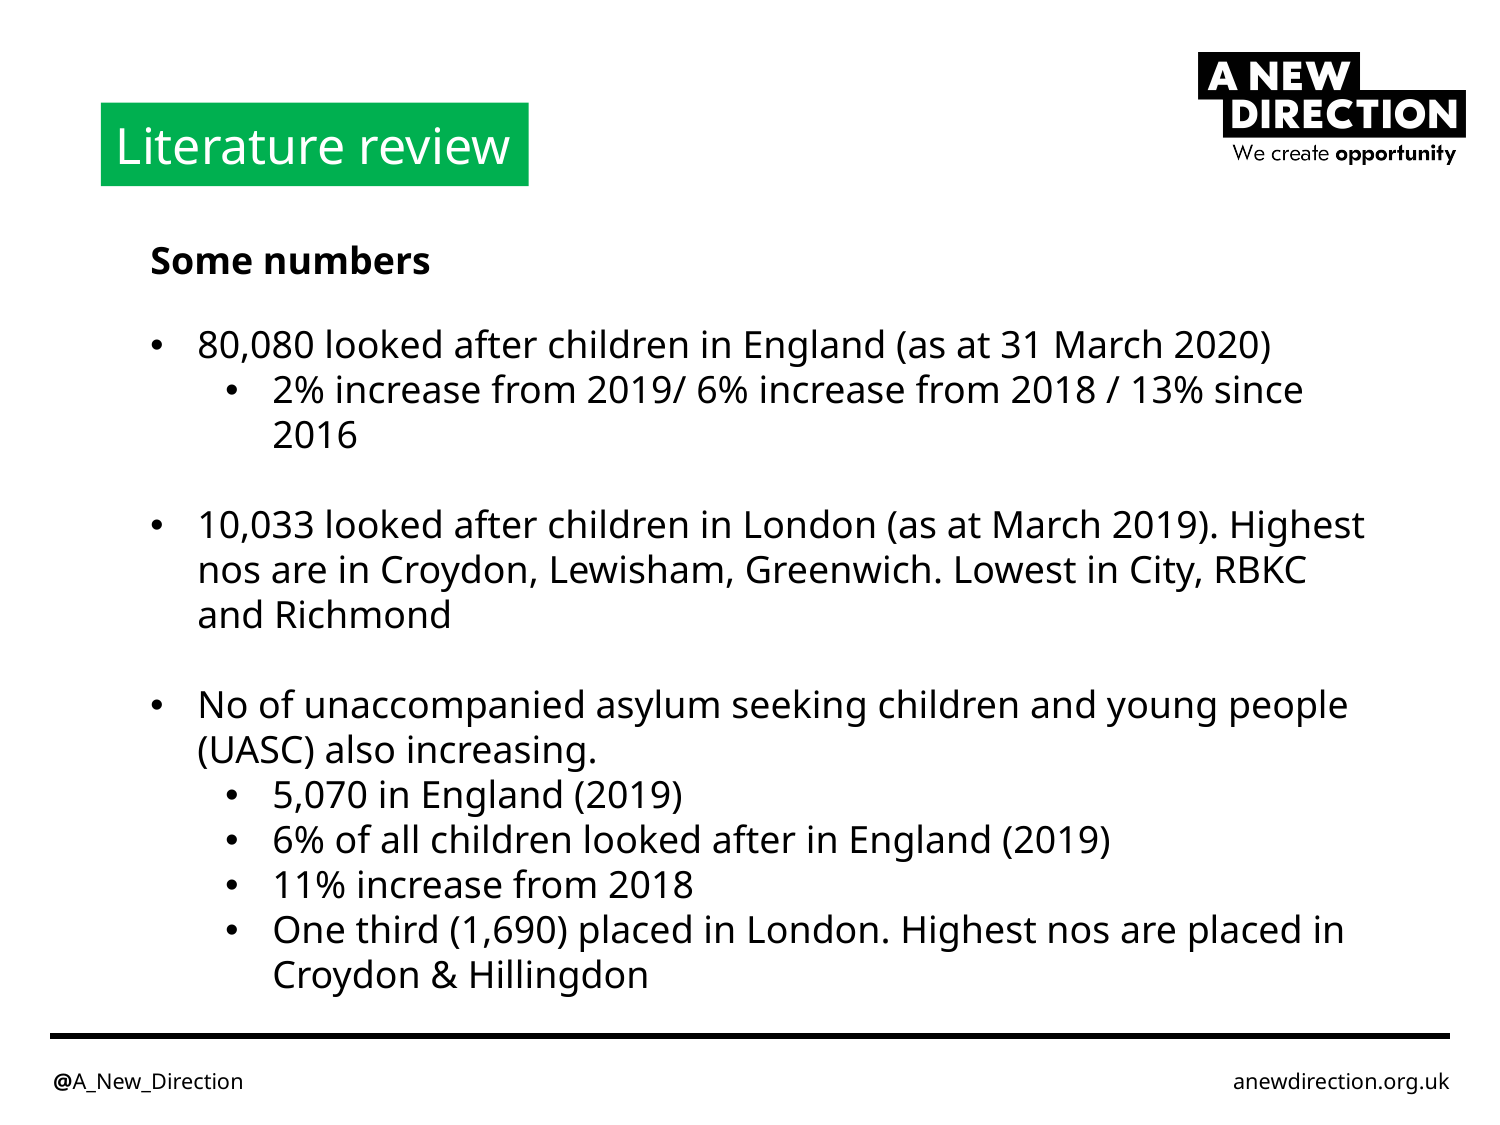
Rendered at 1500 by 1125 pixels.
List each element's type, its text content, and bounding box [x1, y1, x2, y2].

picture [1198, 52, 1466, 165]
text_box [1400, 1033, 1450, 1039]
text_box [50, 1033, 135, 1039]
text_box Some numbers 80,080 looked after children in England (as at 31 March 2020) 2% increase from 2019/ 6% increase from 2018 / 13% since 2016 10,033 looked after children in London (as at March 2019). Highest nos are in Croydon, Lewisham, Greenwich. Lowest in City, RBKC and Richmond No of unaccompanied asylum seeking children and young people (UASC) also increasing. 5,070 in England (2019) 6% of all children looked after in England (2019) 11% increase from 2018 One third (1,690) placed in London. Highest nos are placed in Croydon & Hillingdon [135, 229, 1400, 1044]
text_box anewdirection.org.uk [974, 1063, 1450, 1094]
text_box Literature review [100, 102, 529, 187]
text_box @A_New_Direction [53, 1063, 529, 1094]
